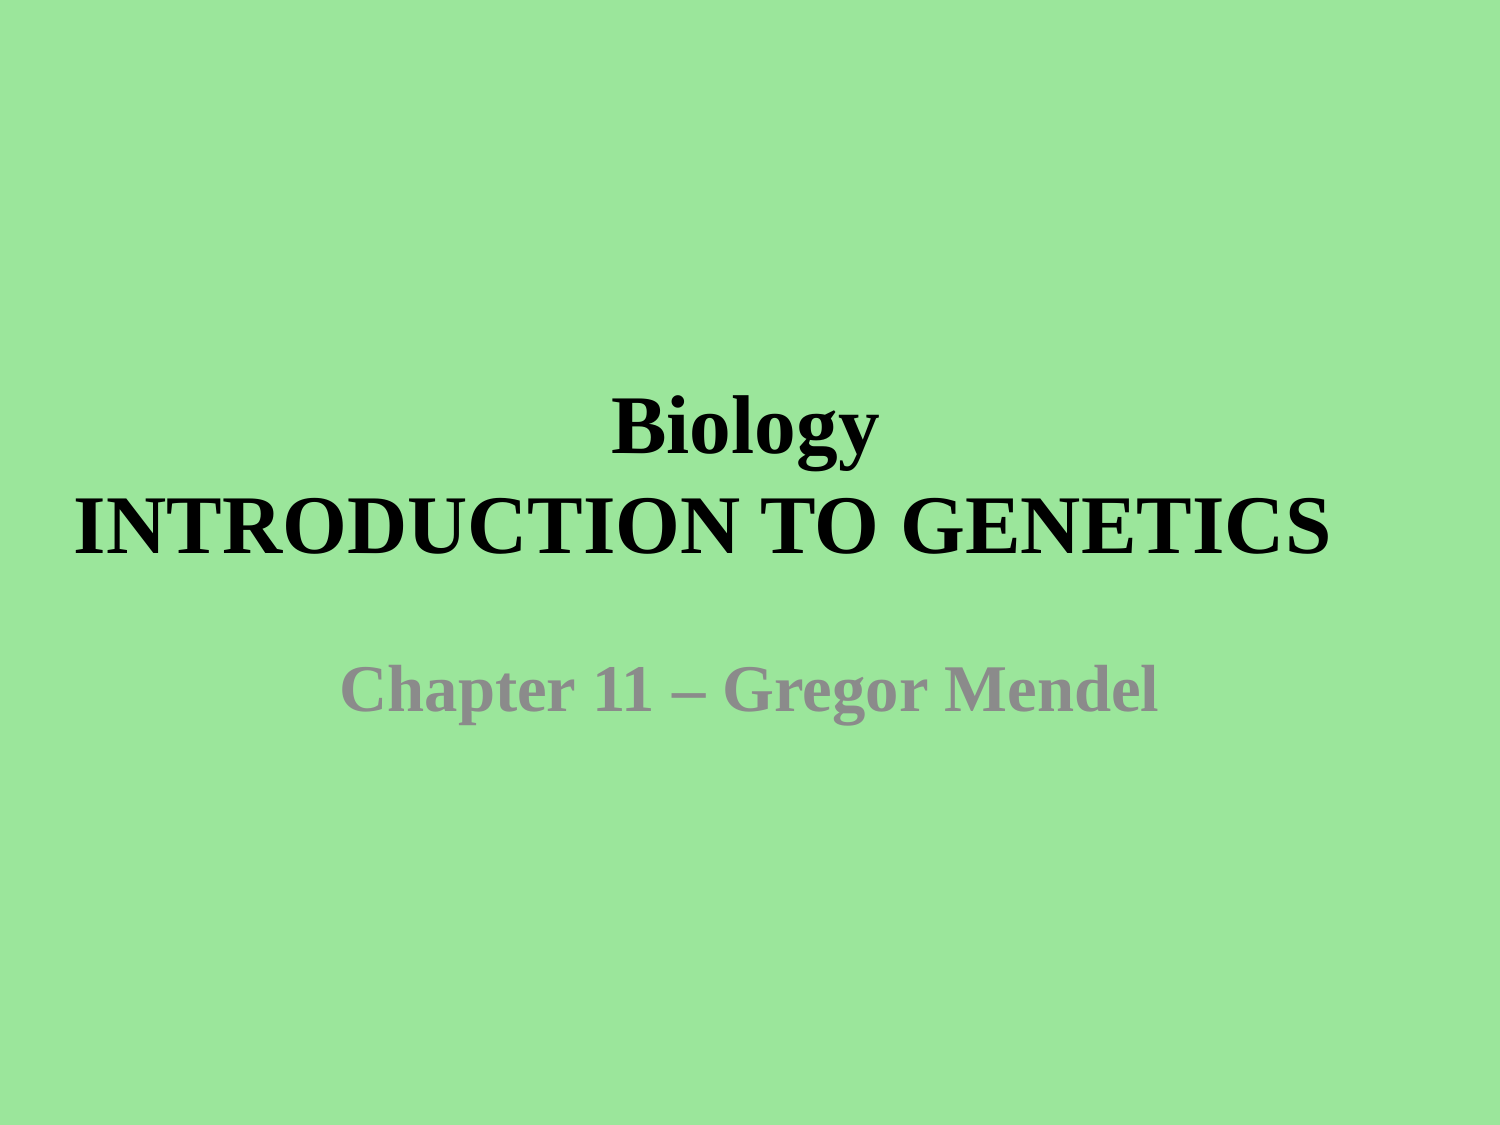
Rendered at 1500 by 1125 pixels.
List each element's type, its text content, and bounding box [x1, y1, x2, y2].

subtitle Chapter 11 – Gregor Mendel [225, 637, 1275, 925]
title Biology INTRODUCTION TO GENETICS [37, 349, 1475, 591]
